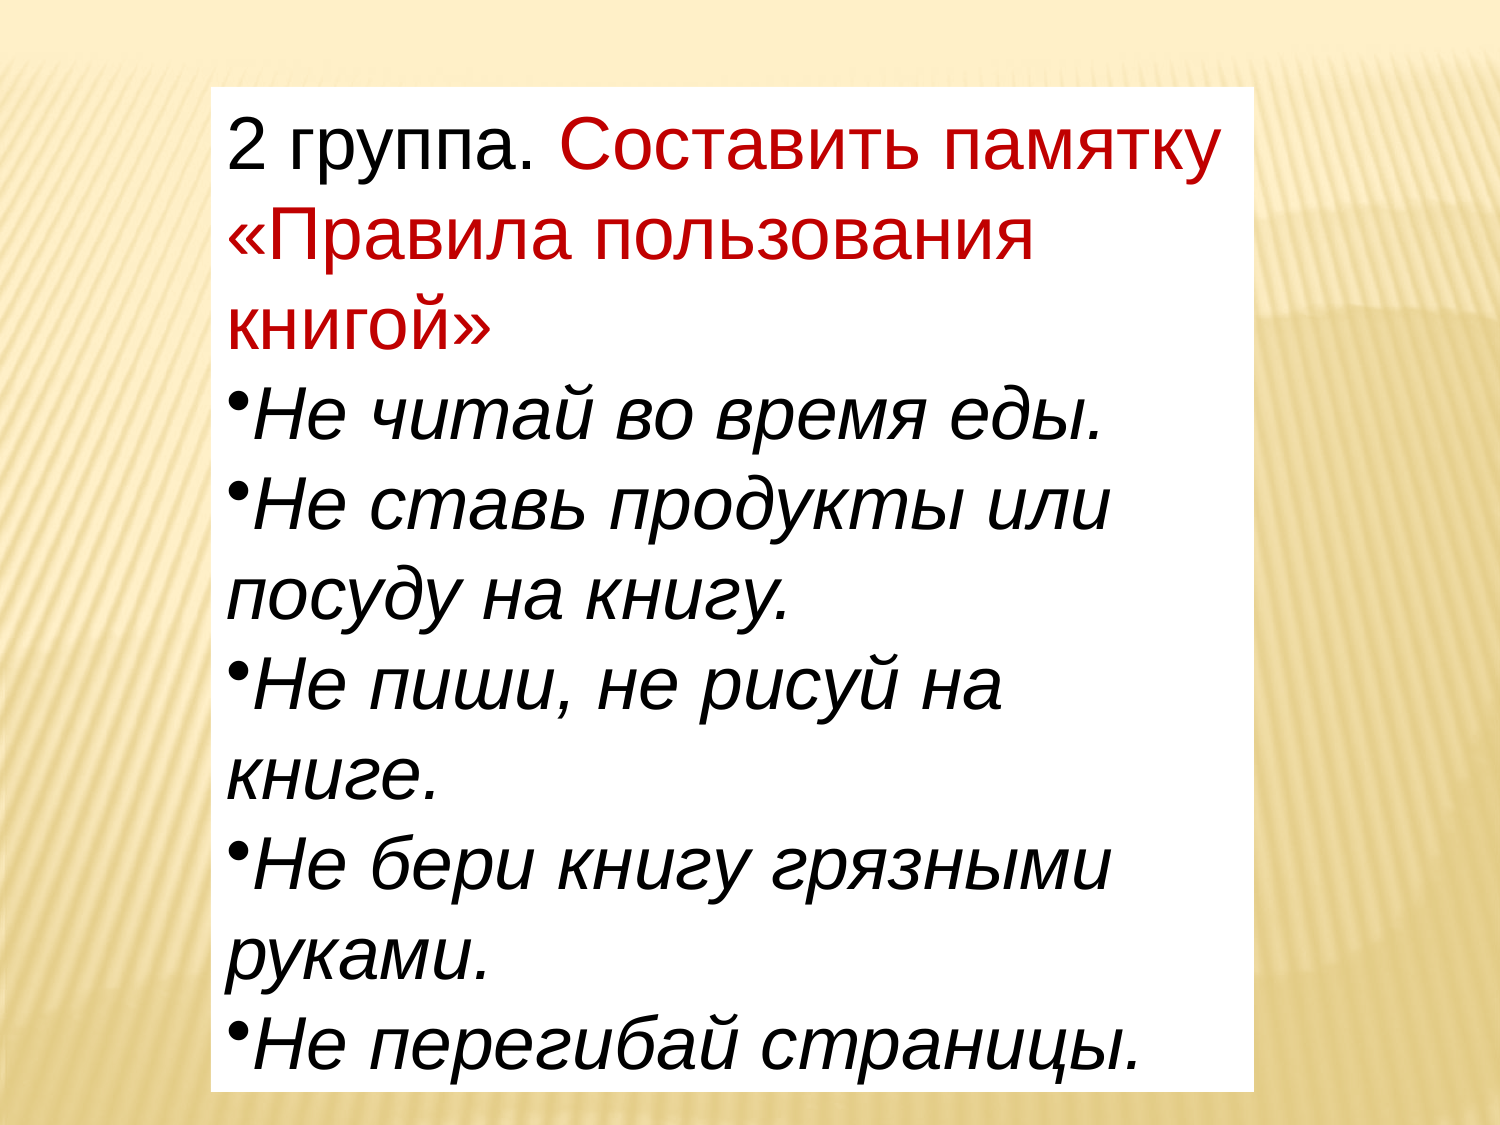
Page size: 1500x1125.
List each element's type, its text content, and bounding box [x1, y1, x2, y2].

text_box 2 группа. Составить памятку «Правила пользования книгой» Не читай во время еды. Не ставь продукты или посуду на книгу. Не пиши, не рисуй на книге. Не бери книгу грязными руками. Не перегибай страницы. [210, 86, 1254, 1092]
